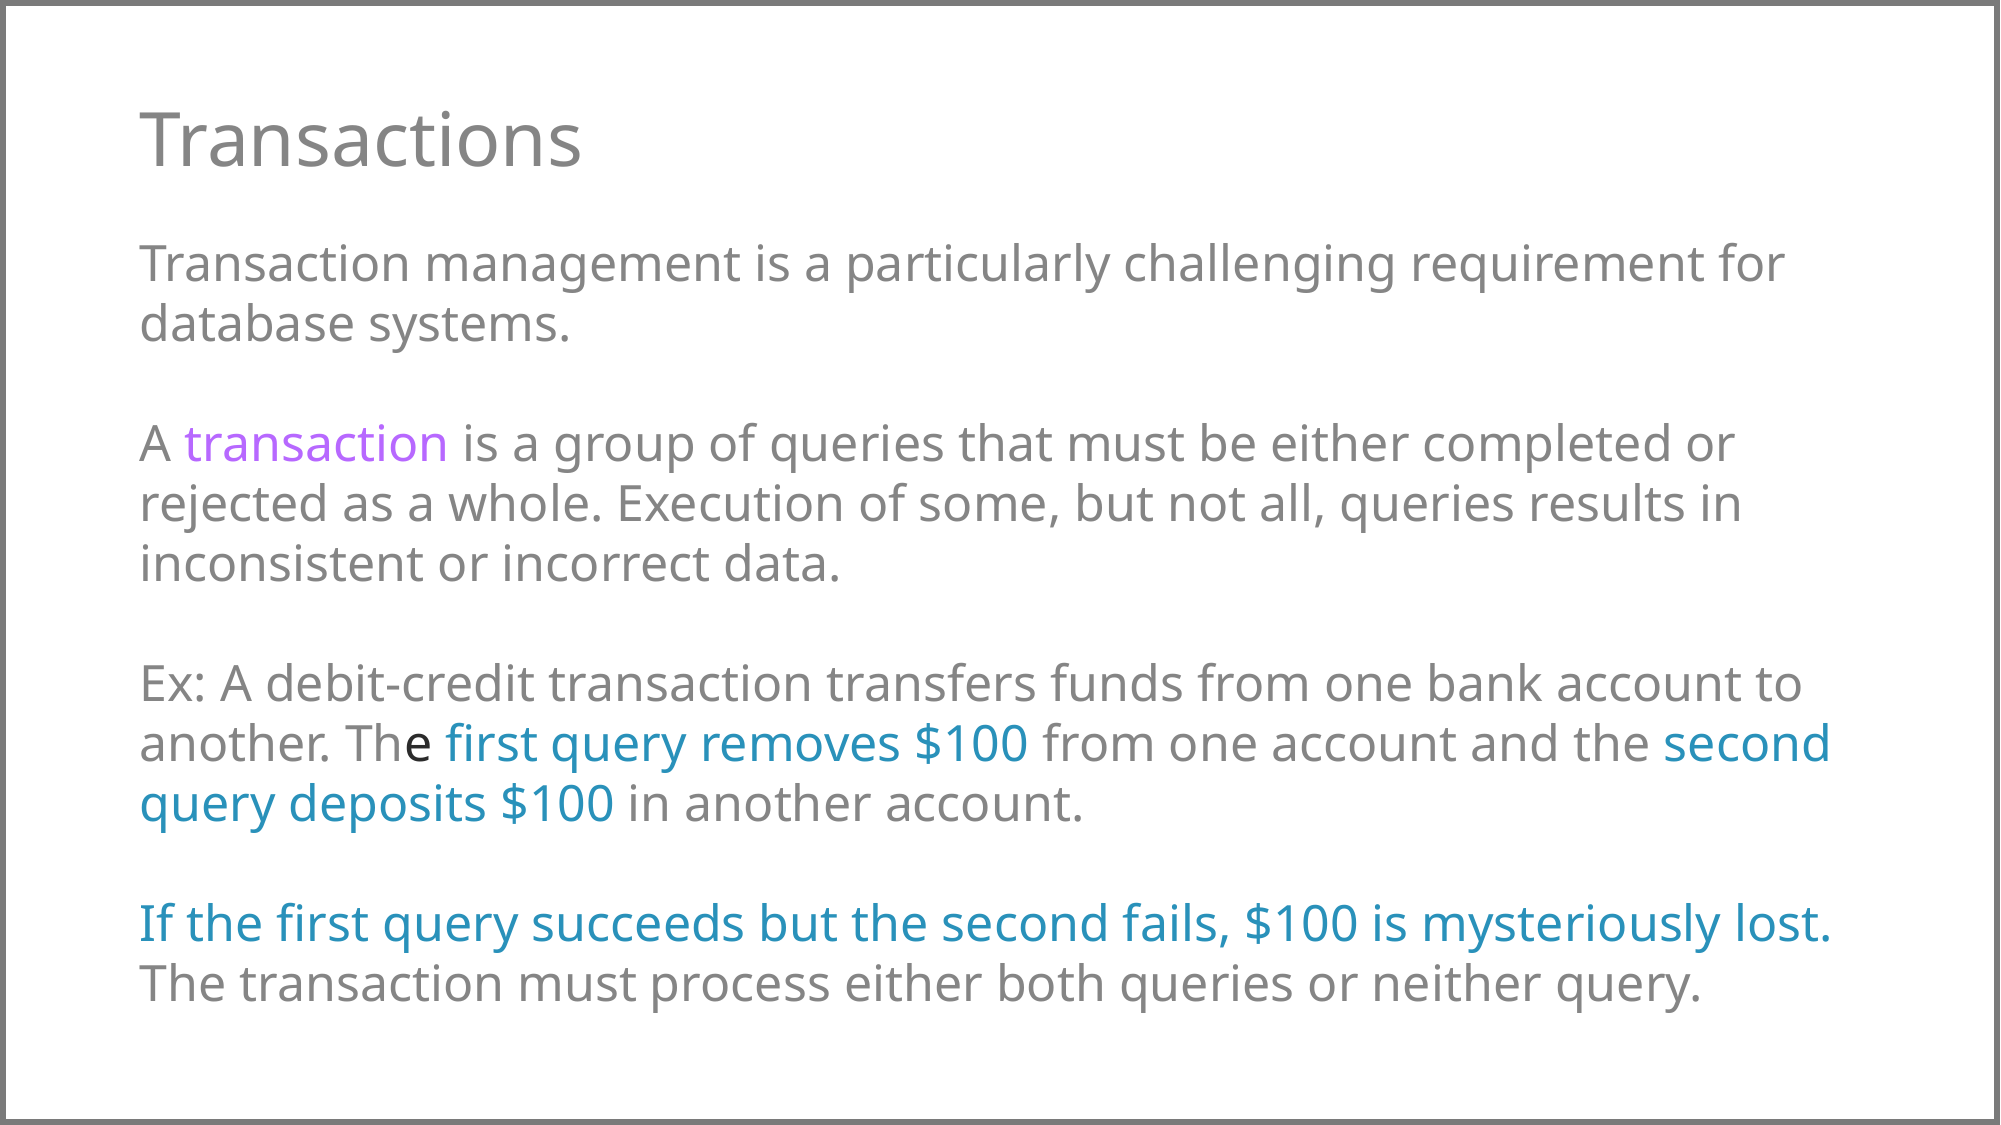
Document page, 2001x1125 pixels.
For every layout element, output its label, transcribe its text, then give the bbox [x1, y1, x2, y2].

text_box Transactions Transaction management is a particularly challenging requirement for database systems. A transaction is a group of queries that must be either completed or rejected as a whole. Execution of some, but not all, queries results in inconsistent or incorrect data. Ex: A debit-credit transaction transfers funds from one bank account to another. The first query removes $100 from one account and the second query deposits $100 in another account. If the first query succeeds but the second fails, $100 is mysteriously lost. The transaction must process either both queries or neither query. [124, 83, 1876, 1069]
text_box [0, 0, 2000, 1125]
